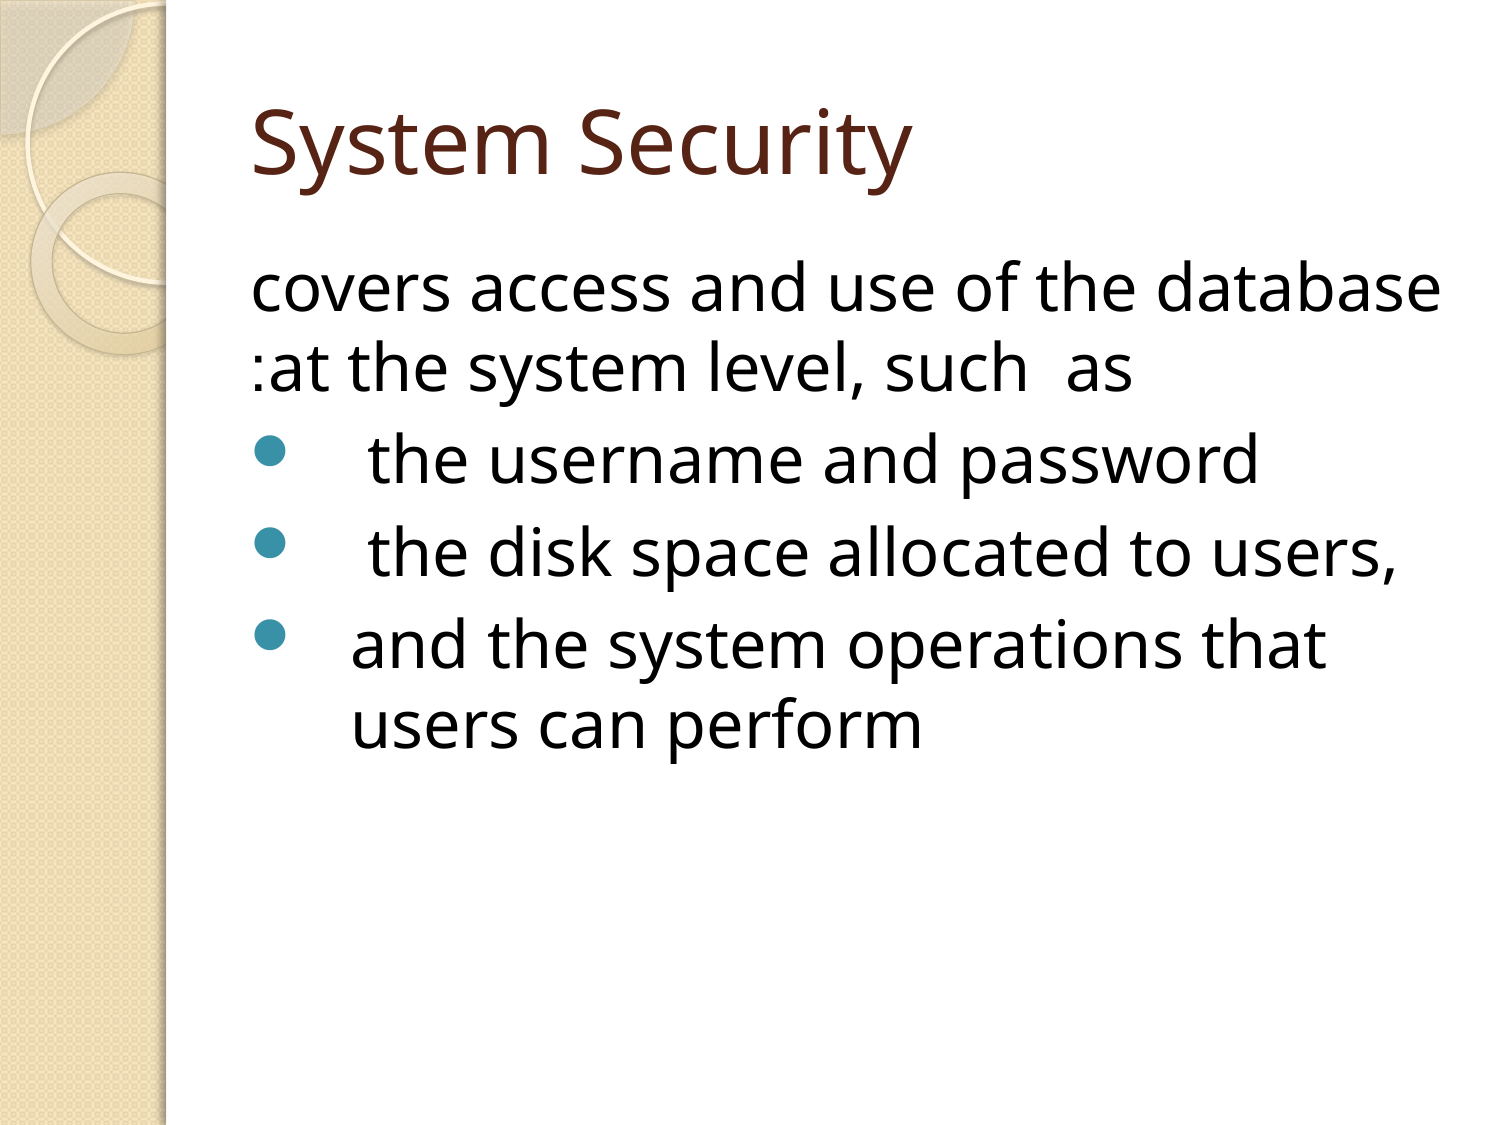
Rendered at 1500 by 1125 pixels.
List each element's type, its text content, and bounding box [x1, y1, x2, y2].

list covers access and use of the database at the system level, such as: the username and password the disk space allocated to users, and the system operations that users can perform [235, 237, 1466, 1025]
title System Security [235, 45, 1466, 233]
